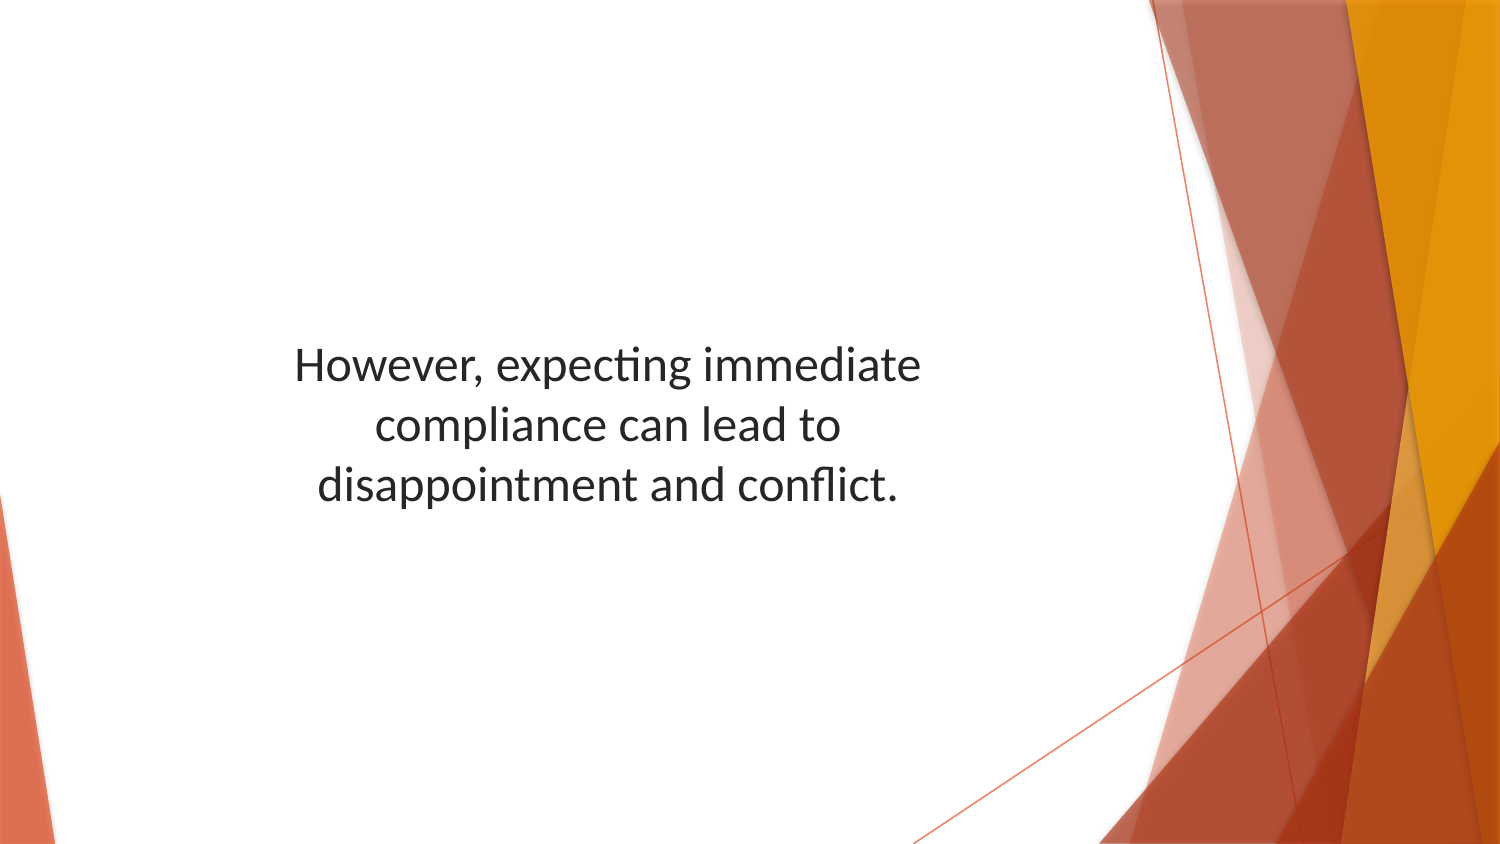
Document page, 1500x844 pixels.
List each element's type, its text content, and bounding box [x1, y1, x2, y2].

list However, expecting immediate compliance can lead to disappointment and conflict. [265, 114, 951, 729]
